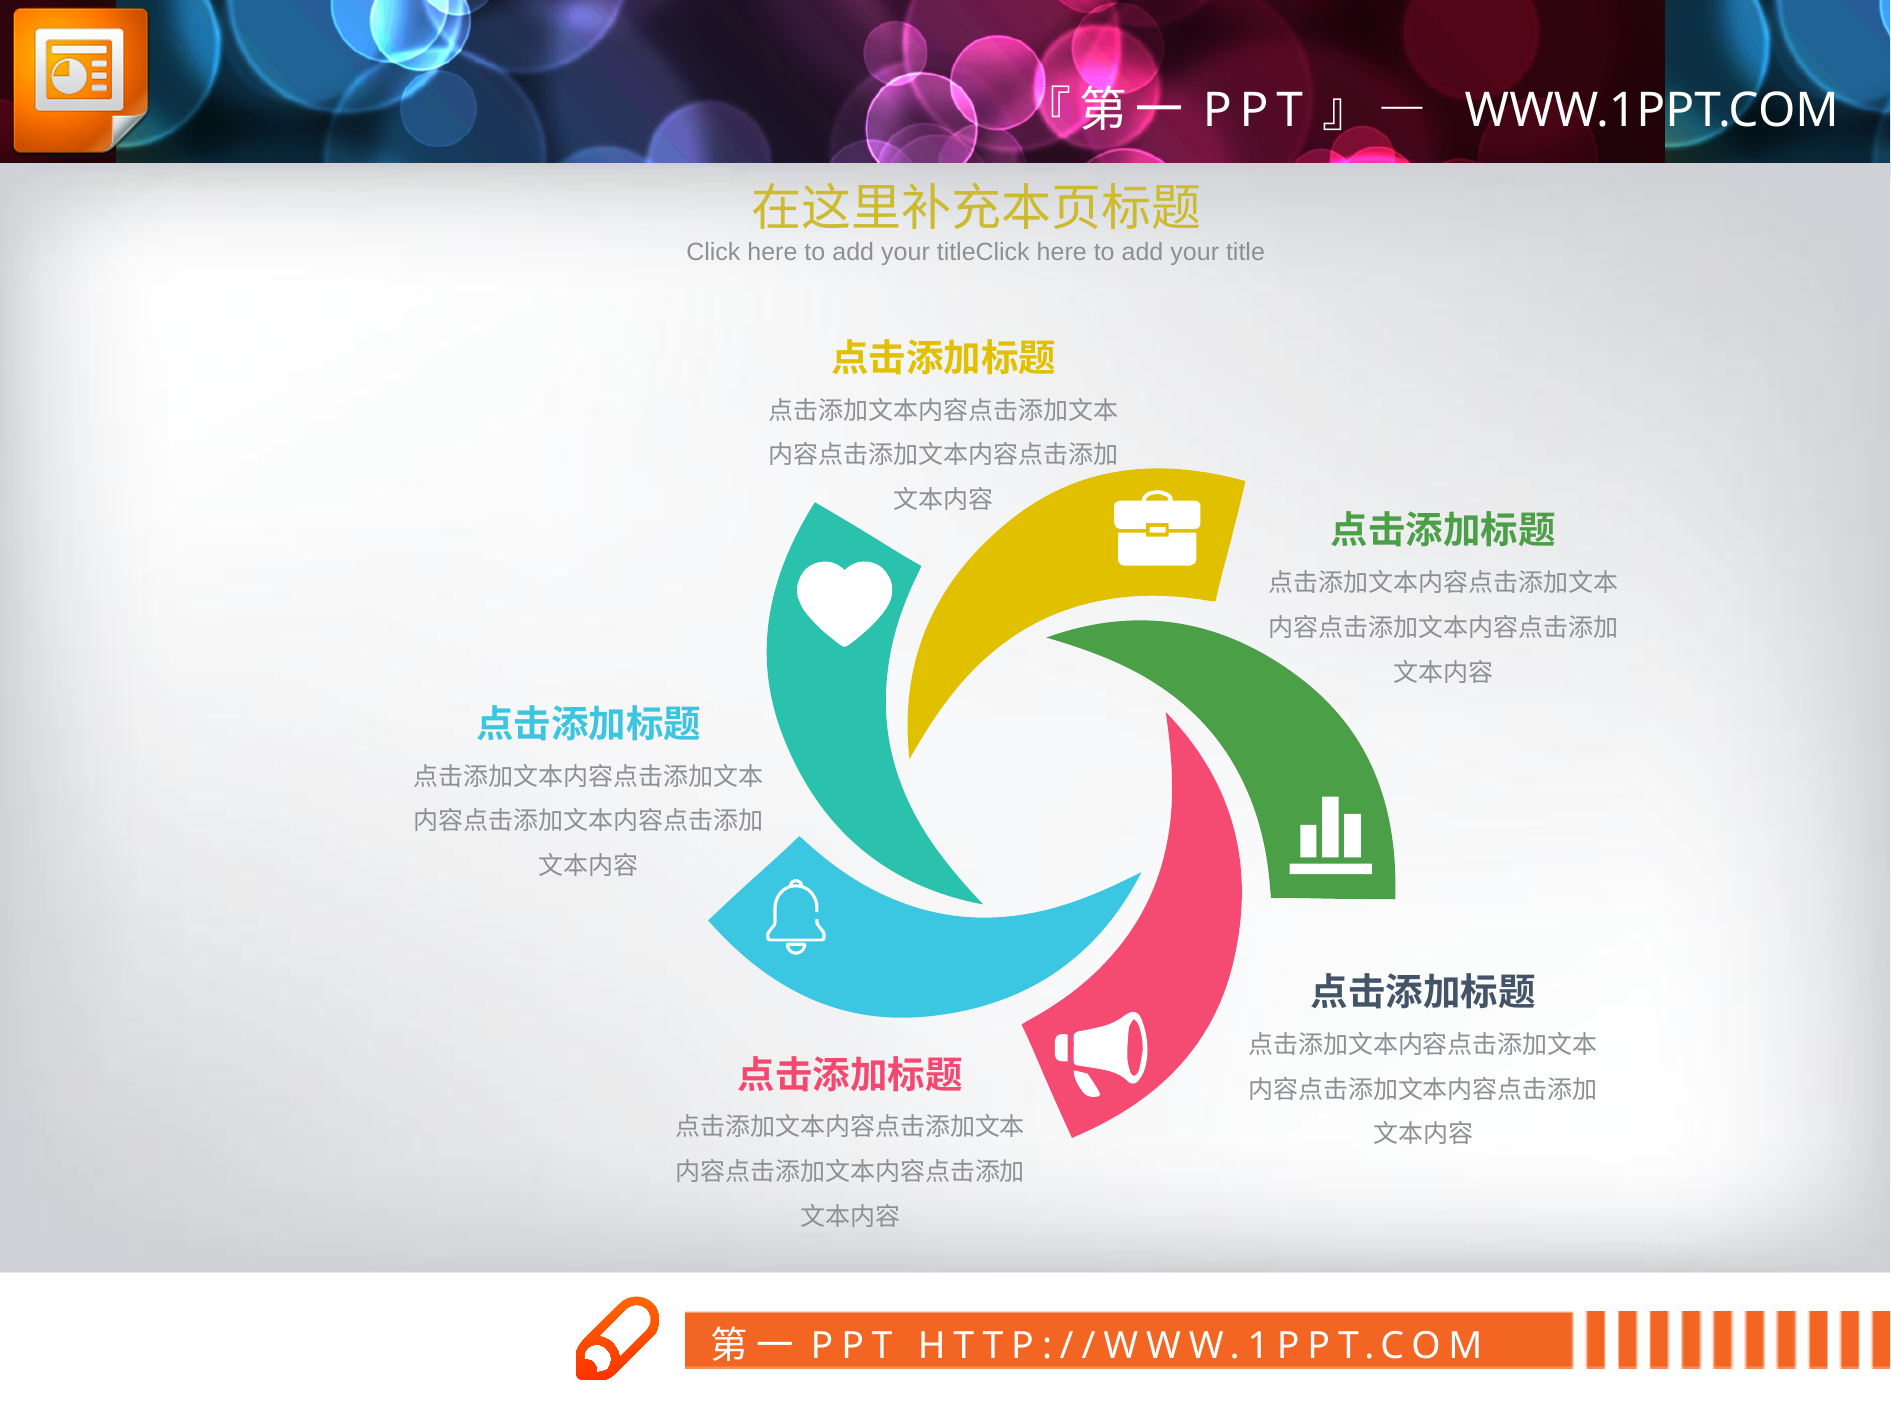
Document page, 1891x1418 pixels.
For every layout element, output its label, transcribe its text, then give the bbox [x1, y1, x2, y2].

picture [0, 0, 1891, 1275]
text_box 在这里补充本页标题 Click here to add your titleClick here to add your title [657, 167, 1296, 273]
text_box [394, 304, 1638, 1241]
picture [685, 1311, 1891, 1369]
